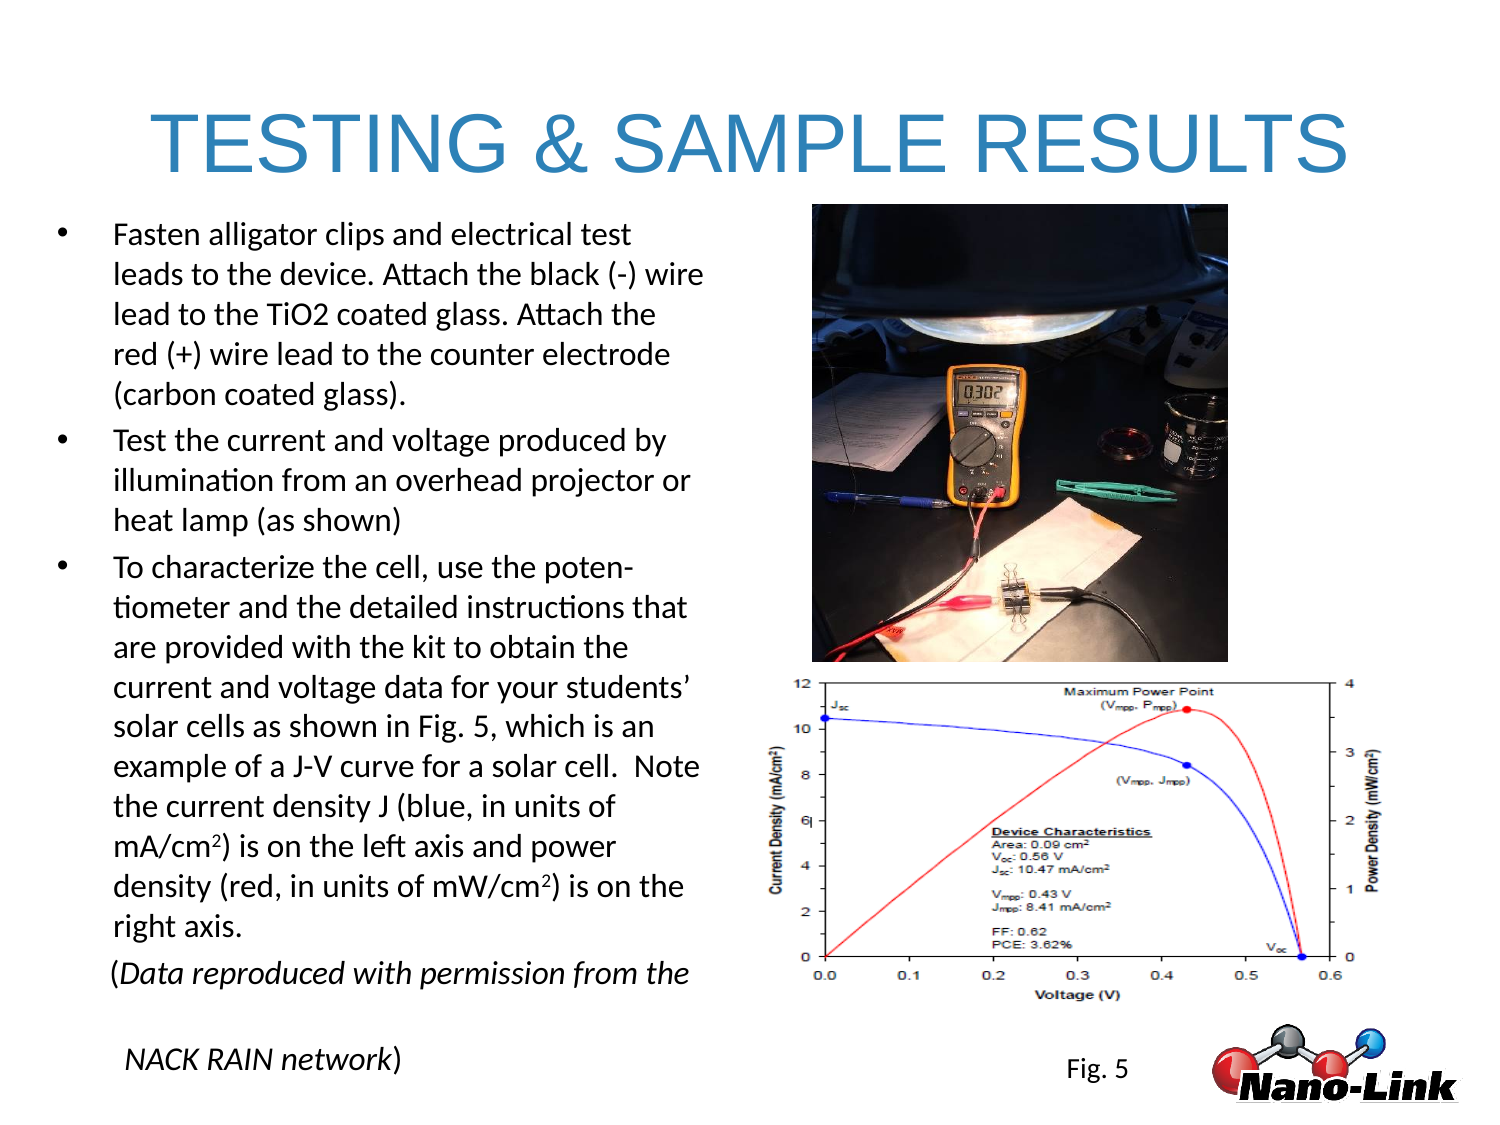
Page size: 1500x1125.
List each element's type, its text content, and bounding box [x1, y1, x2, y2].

picture [718, 204, 1419, 1012]
picture [1212, 1024, 1463, 1103]
list Fasten alligator clips and electrical test leads to the device. Attach the black (-) wire lead to the TiO2 coated glass. Attach the red (+) wire lead to the counter electrode (carbon coated glass). Test the current and voltage produced by illumination from an overhead projector or heat lamp (as shown) To characterize the cell, use the poten-tiometer and the detailed instructions that are provided with the kit to obtain the current and voltage data for your students’ solar cells as shown in Fig. 5, which is an example of a J-V curve for a solar cell. Note the current density J (blue, in units of mA/cm2) is on the left axis and power density (red, in units of mW/cm2) is on the right axis. (Data reproduced with permission from the NACK RAIN network) [41, 204, 725, 1043]
title TESTING & SAMPLE RESULTS [75, 45, 1425, 233]
text_box Fig. 5 [1051, 1042, 1145, 1093]
